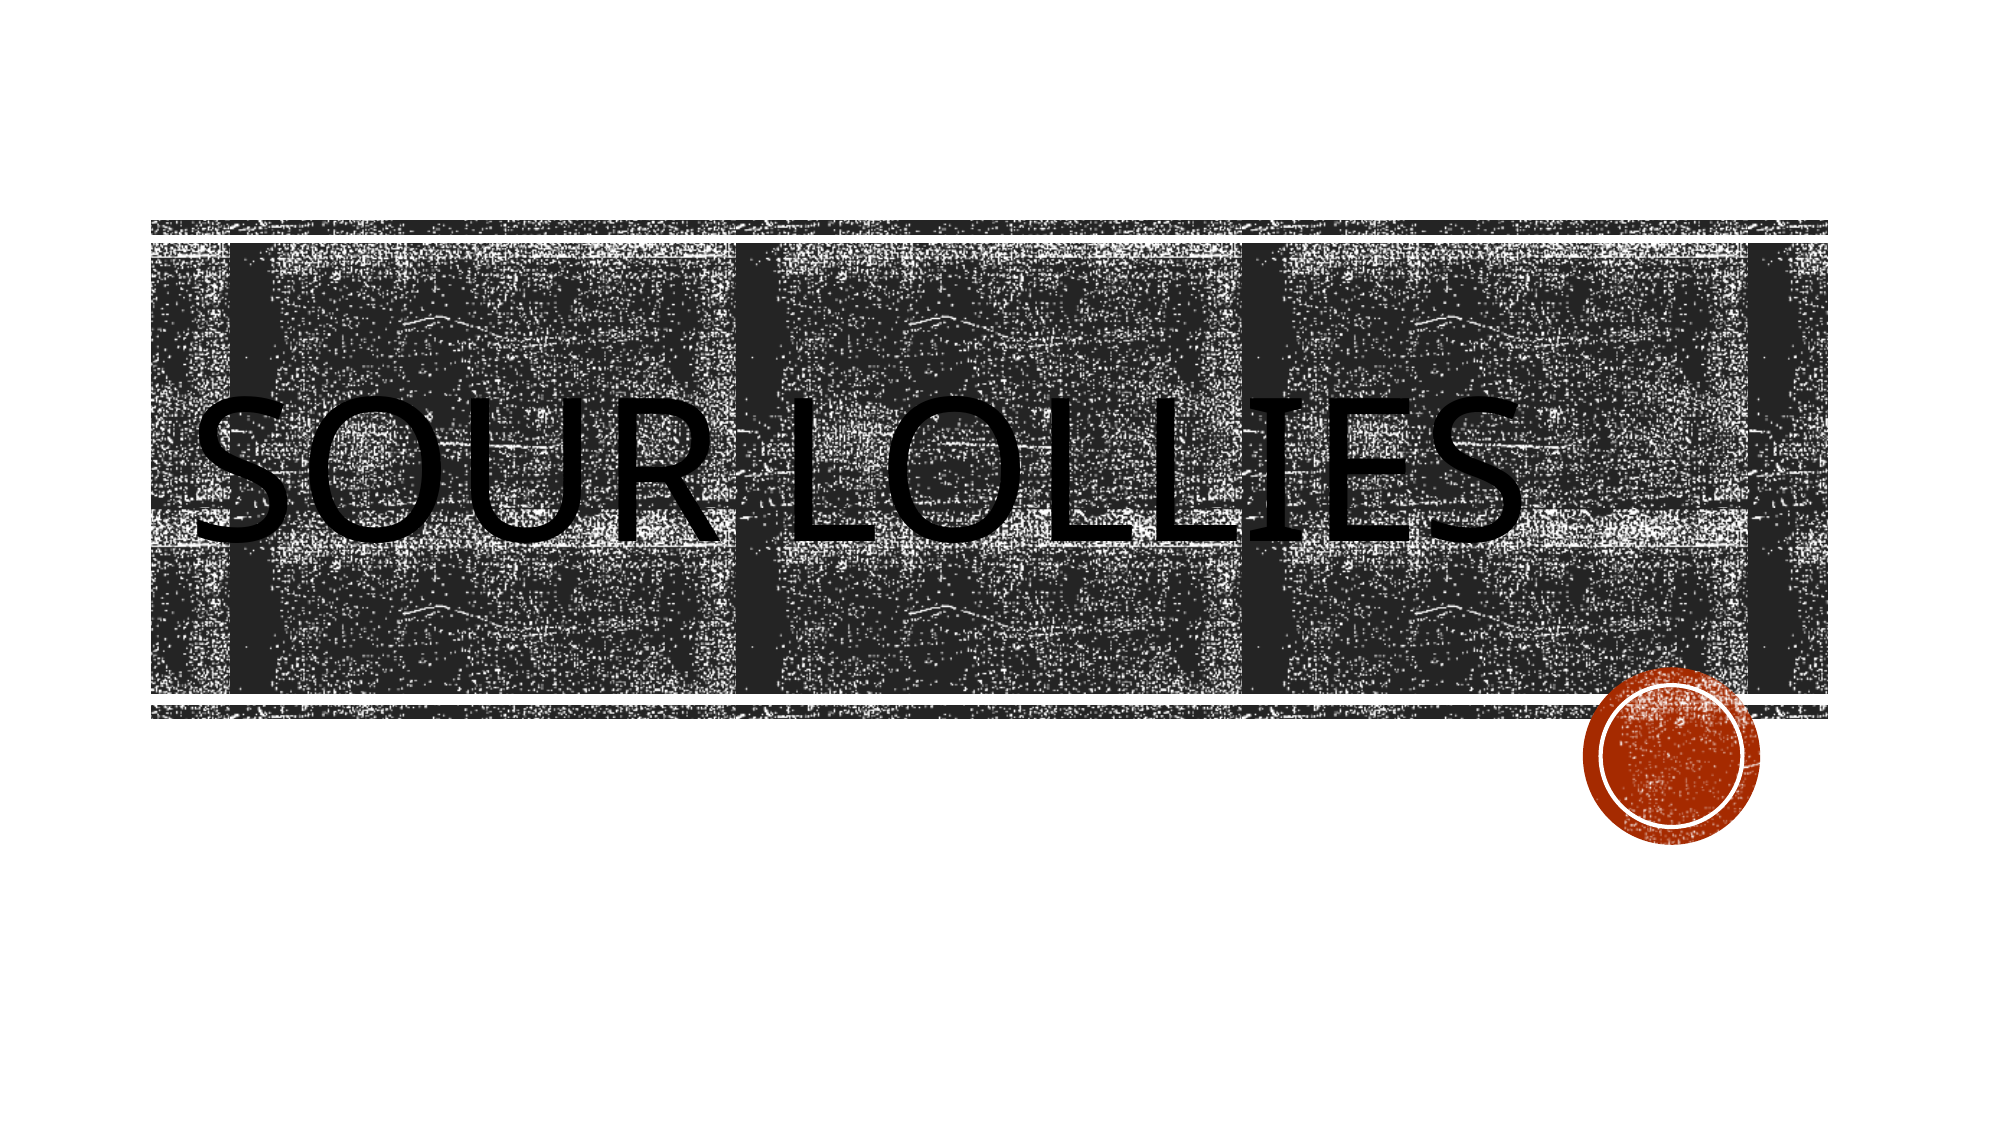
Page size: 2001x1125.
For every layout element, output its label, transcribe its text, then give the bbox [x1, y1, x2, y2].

title Sour lollies [172, 234, 1808, 733]
